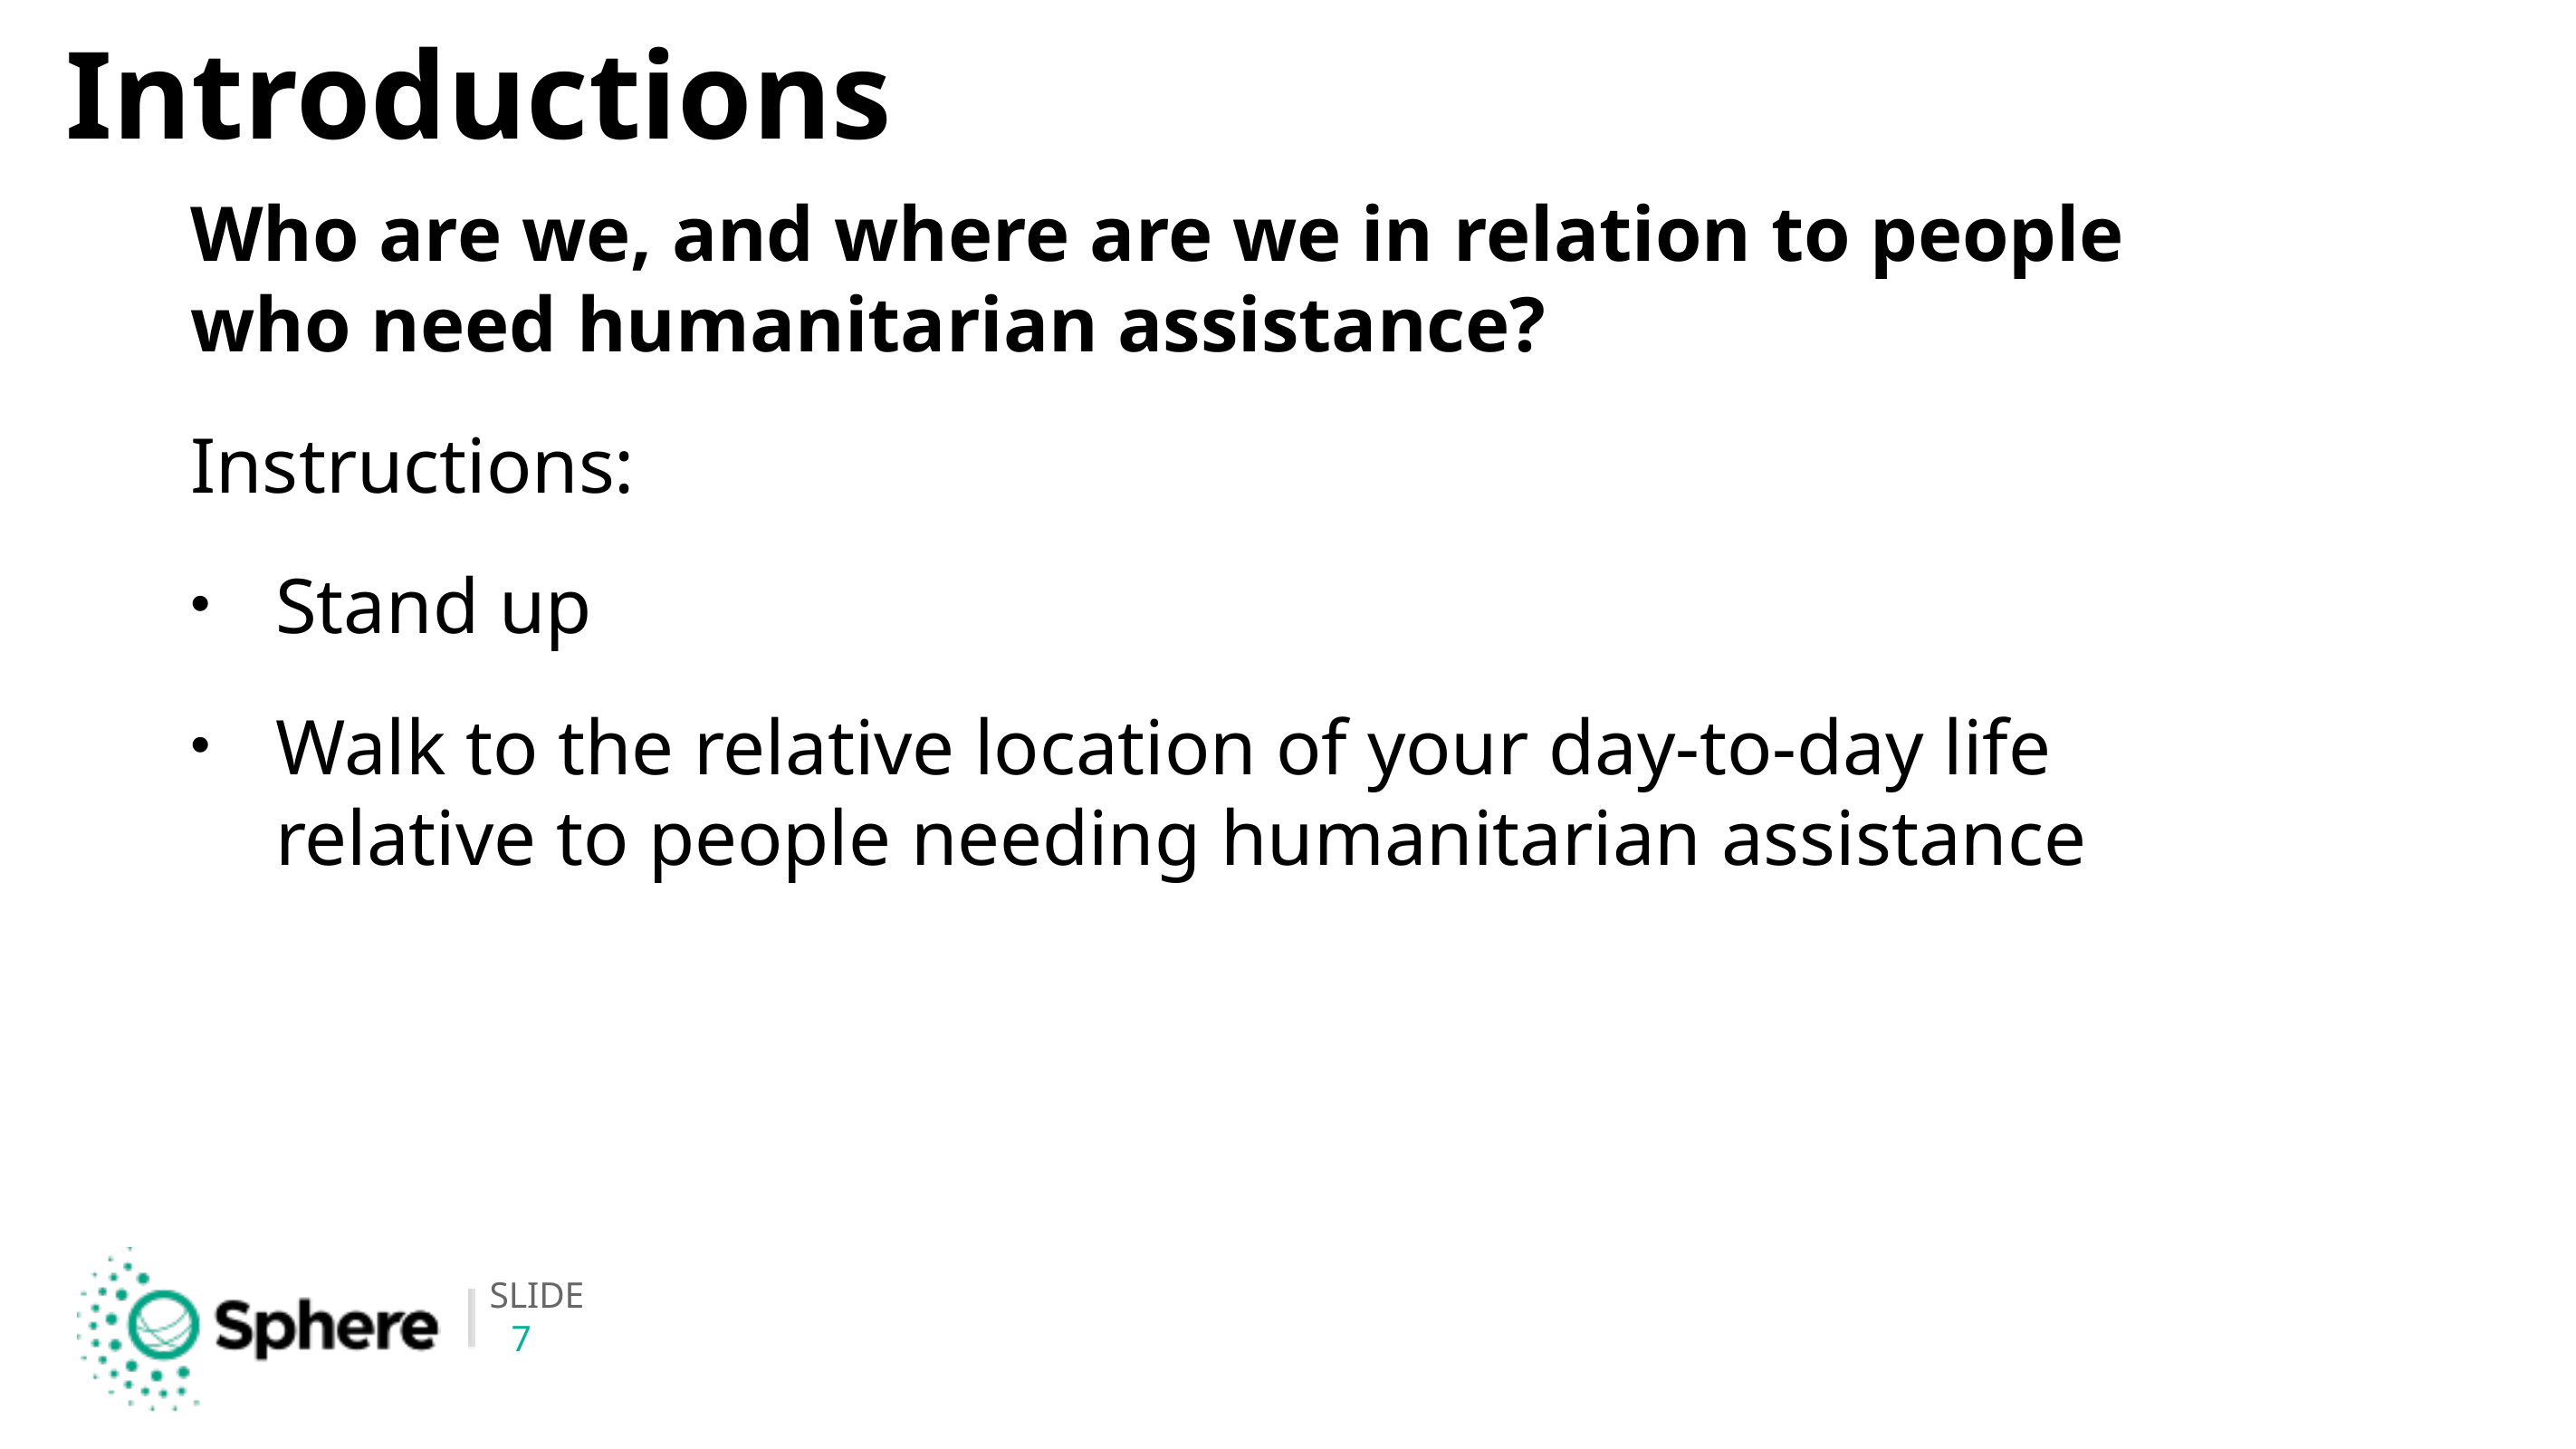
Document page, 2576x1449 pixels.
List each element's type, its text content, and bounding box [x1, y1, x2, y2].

title Introductions [57, 10, 2131, 179]
picture [468, 1289, 479, 1349]
picture [77, 1247, 441, 1414]
list Who are we, and where are we in relation to people who need humanitarian assistance? Instructions: Stand up Walk to the relative location of your day-to-day life relative to people needing humanitarian assistance [182, 178, 2256, 1233]
slide_number 7 [503, 1308, 563, 1367]
